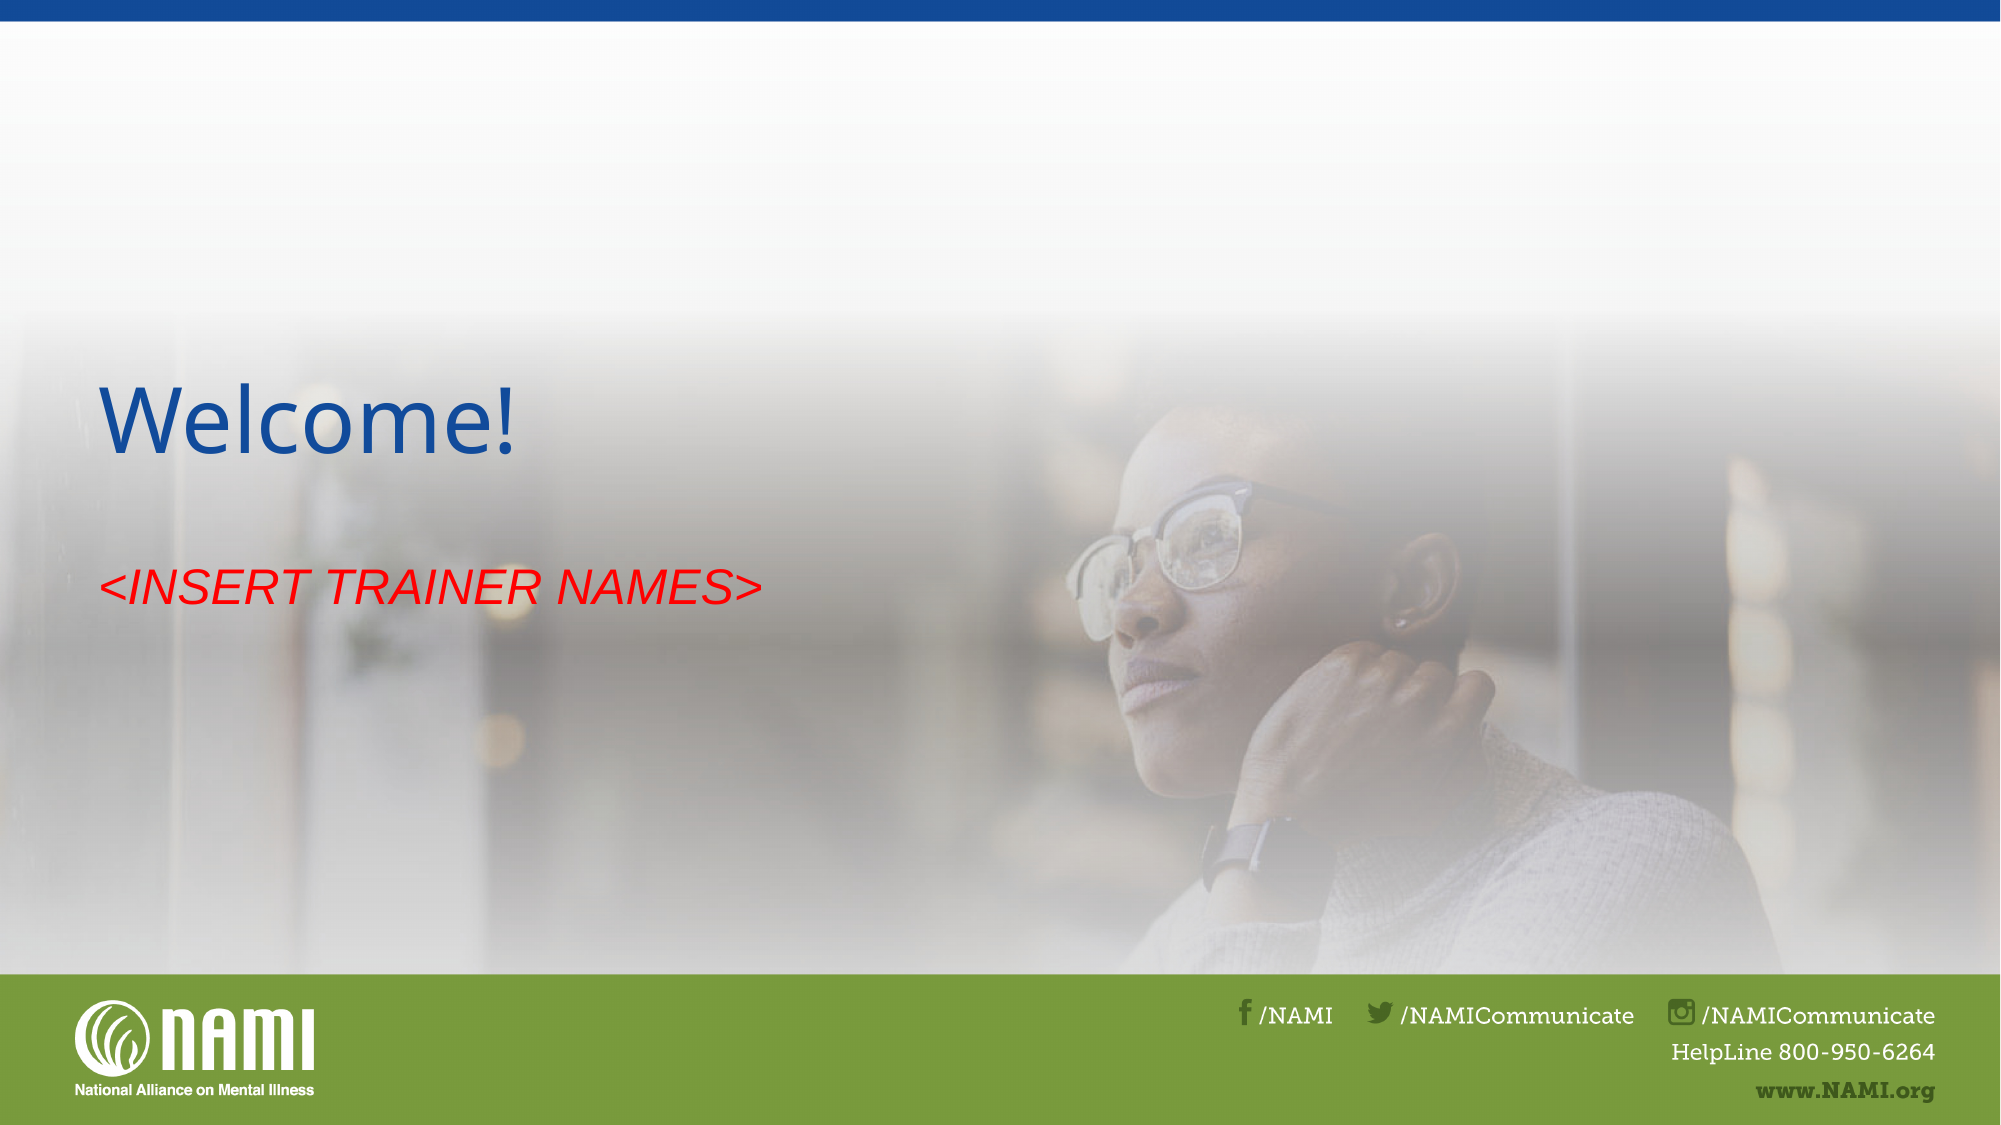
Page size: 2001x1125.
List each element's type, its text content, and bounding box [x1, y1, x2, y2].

title Welcome! [83, 315, 1863, 533]
subtitle <Insert trainer names> [83, 553, 1750, 863]
picture [0, 0, 2001, 1125]
